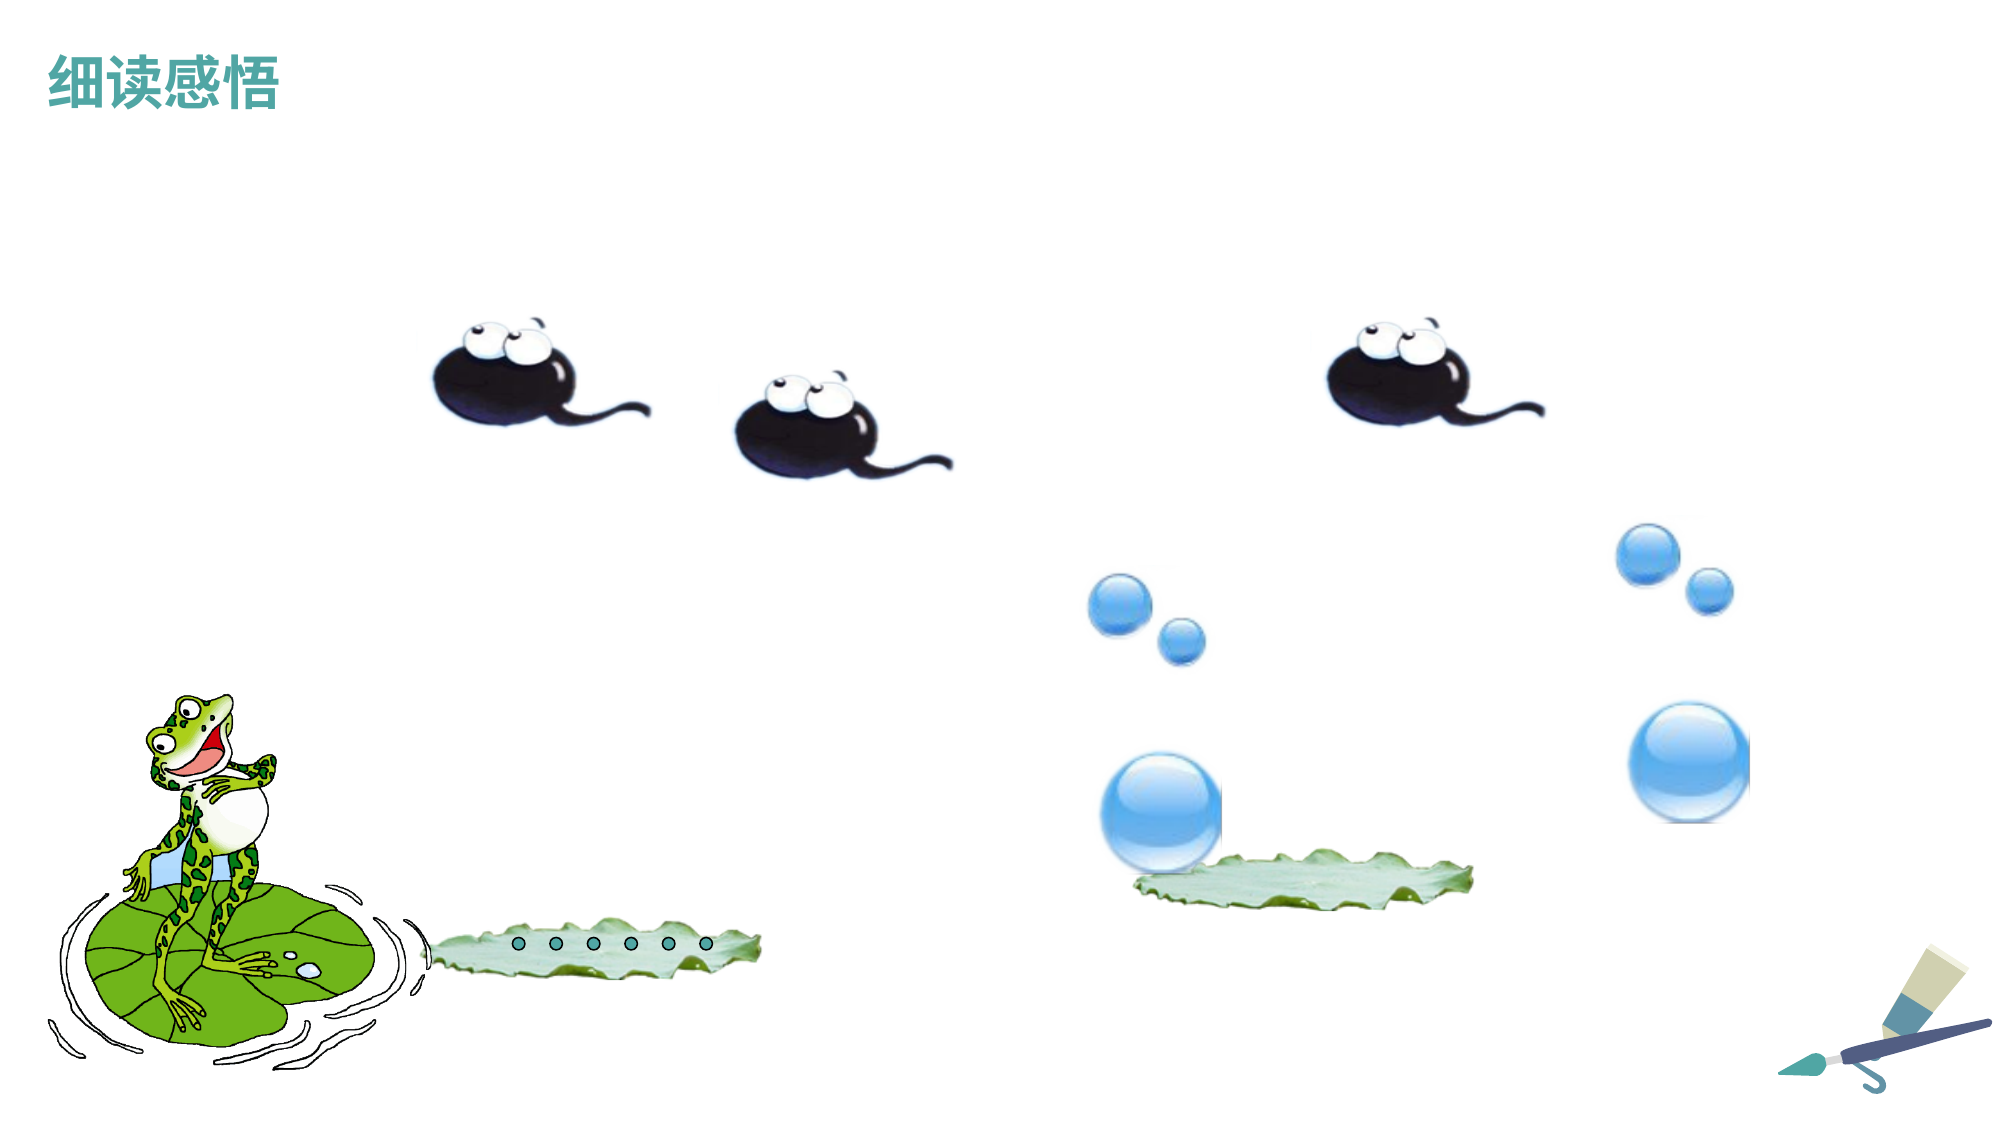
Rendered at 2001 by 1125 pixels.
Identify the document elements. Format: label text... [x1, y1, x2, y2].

text_box 细读感悟 [32, 38, 296, 124]
picture [718, 316, 994, 509]
picture [1310, 263, 1586, 456]
picture [873, 515, 1839, 950]
picture [0, 683, 791, 1081]
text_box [1811, 945, 1974, 1125]
picture [416, 263, 692, 456]
